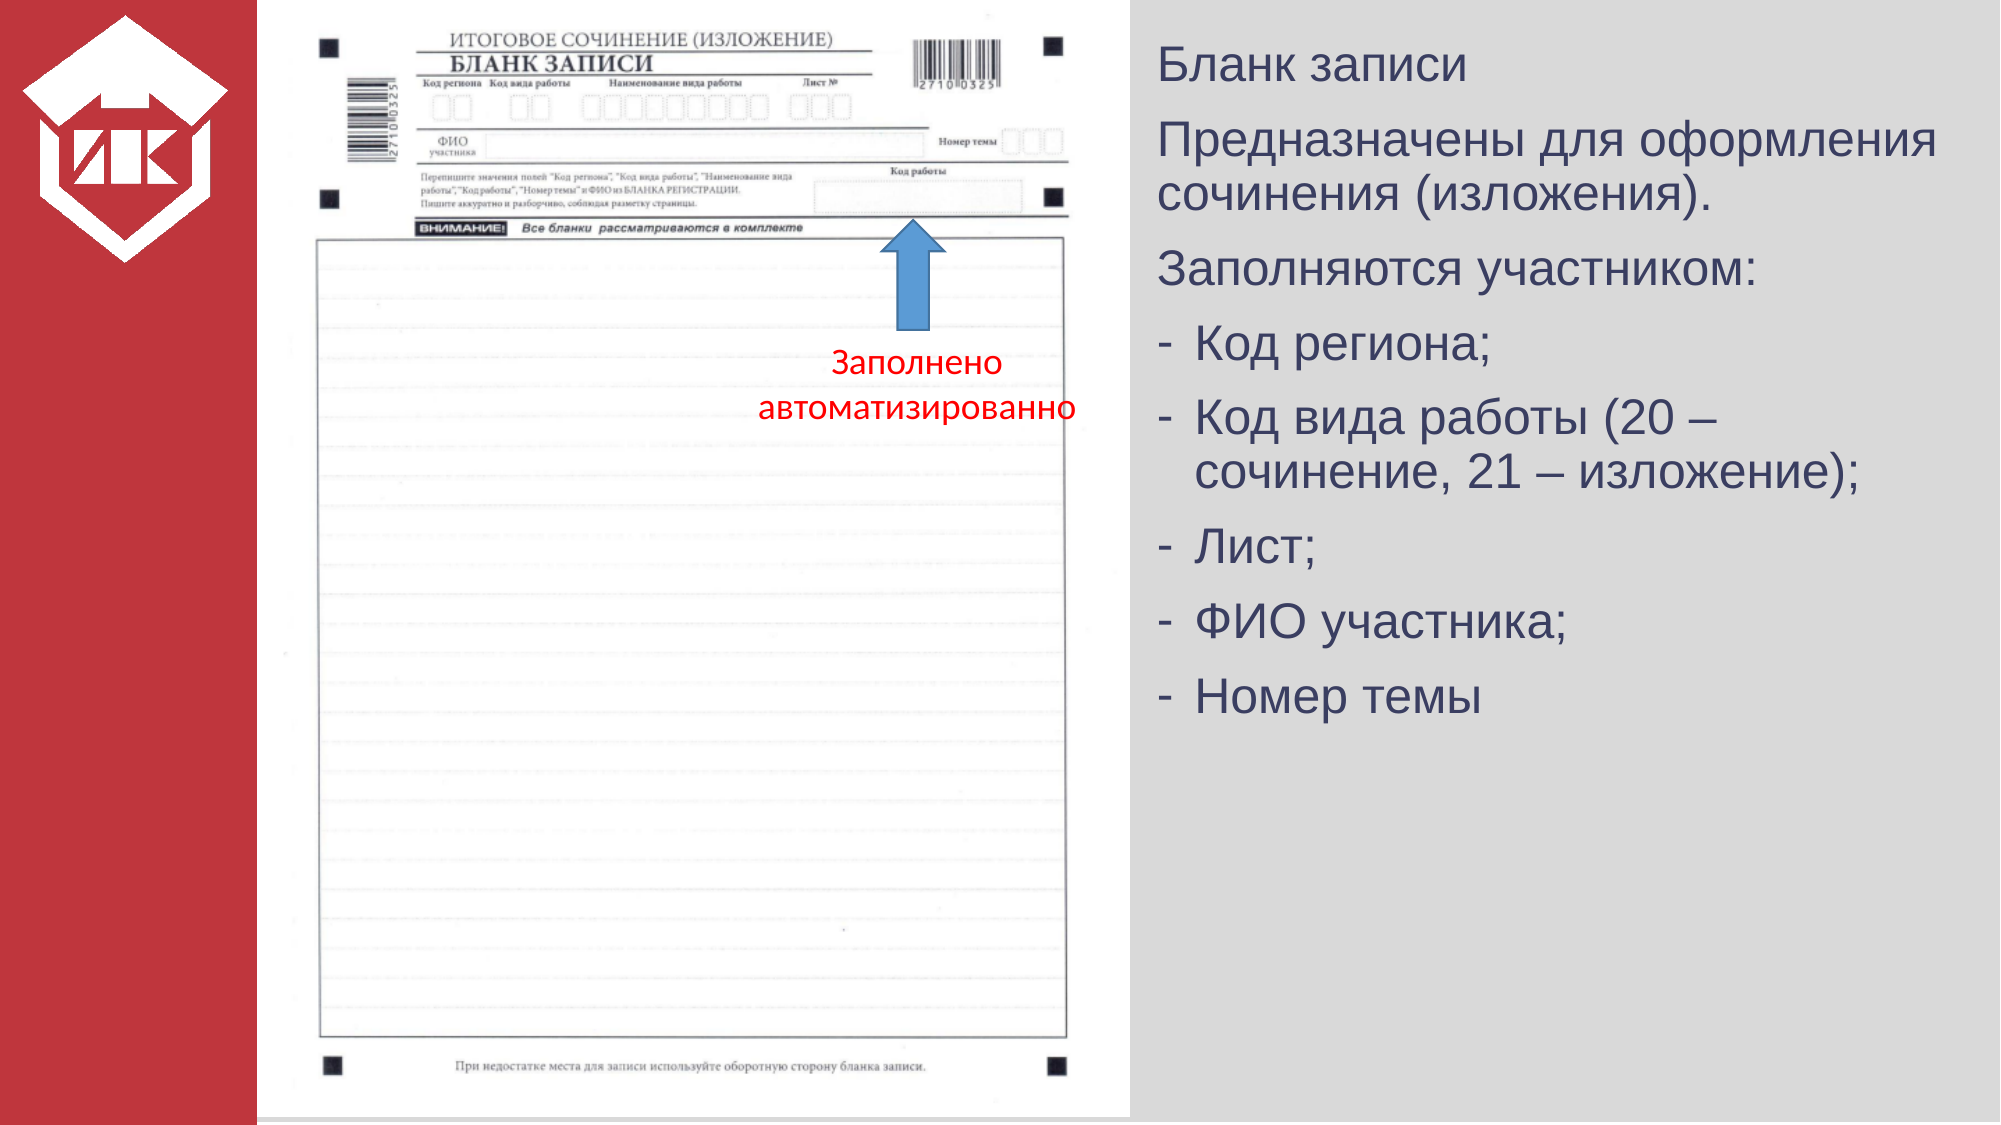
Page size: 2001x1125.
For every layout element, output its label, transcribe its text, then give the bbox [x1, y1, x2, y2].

text_box [0, 0, 257, 1125]
text_box Заполнено автоматизированно [1130, 329, 1142, 435]
text_box [257, 0, 2000, 1122]
picture [22, 15, 228, 263]
list Бланк записи Предназначены для оформления сочинения (изложения). Заполняются участником: Код региона; Код вида работы (20 –сочинение, 21 – изложение); Лист; ФИО участника; Номер темы [1141, 30, 1972, 1094]
picture [249, 0, 1130, 1117]
